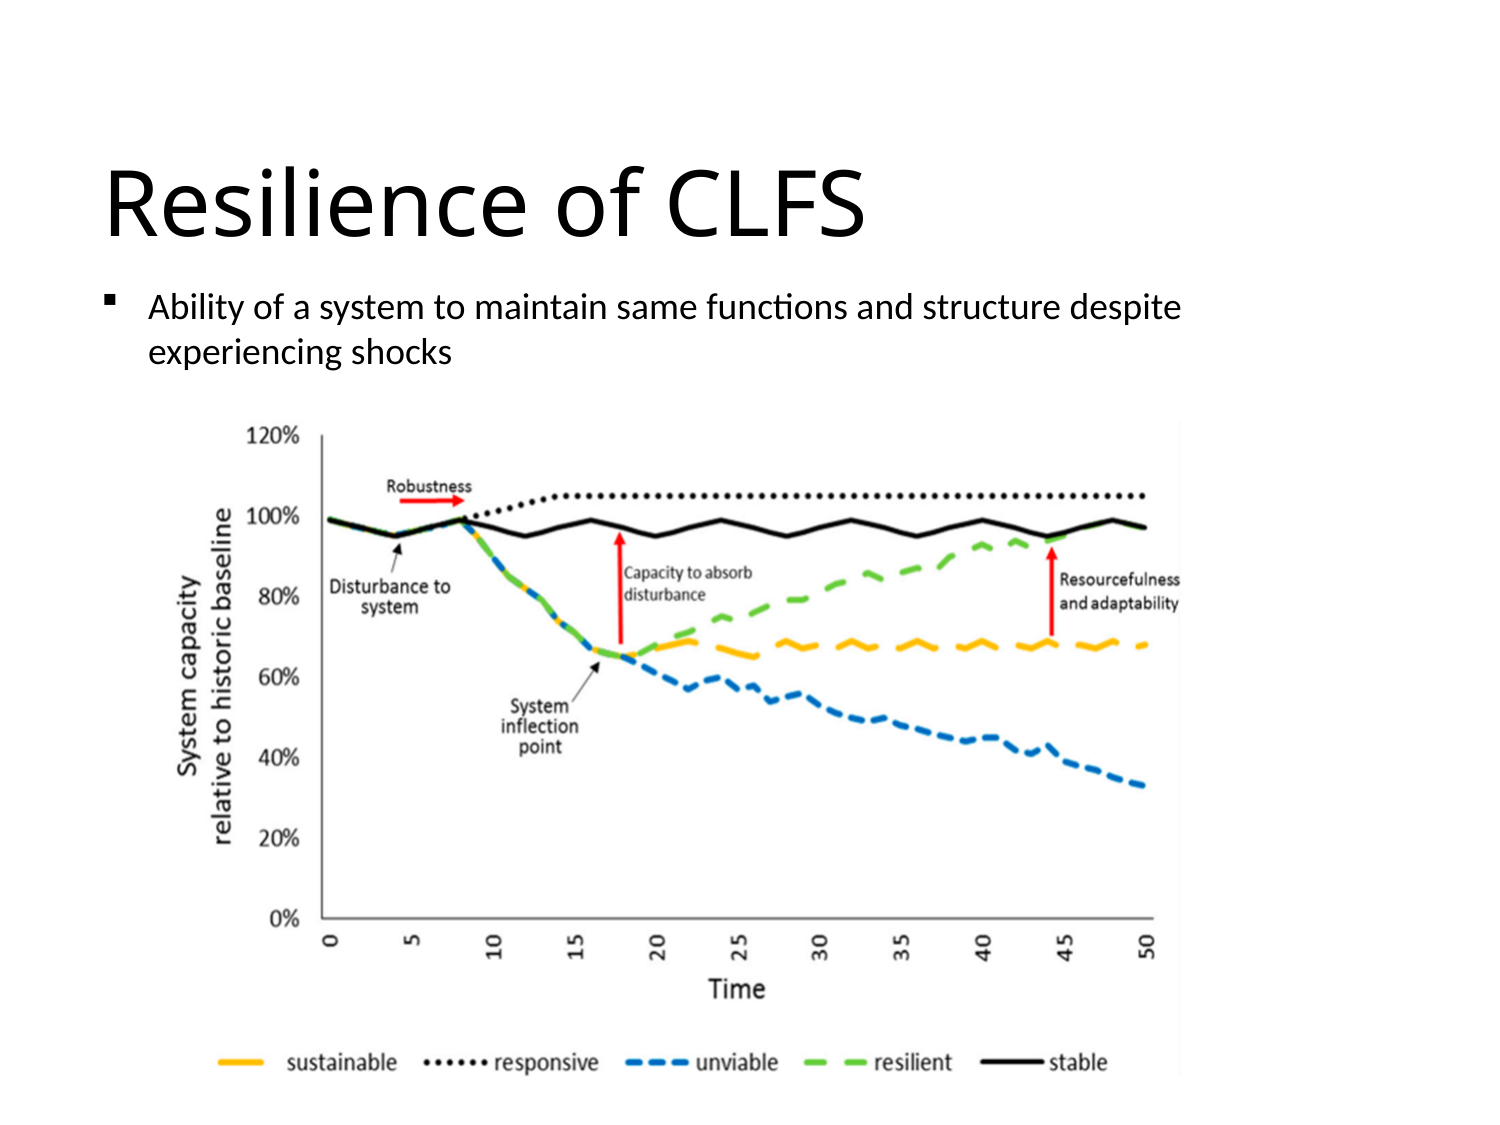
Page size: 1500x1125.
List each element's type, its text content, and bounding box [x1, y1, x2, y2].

subtitle Resilience of CLFS [87, 137, 1213, 274]
text_box Ability of a system to maintain same functions and structure despite experiencing shocks [86, 274, 1275, 380]
picture [168, 400, 1193, 1088]
